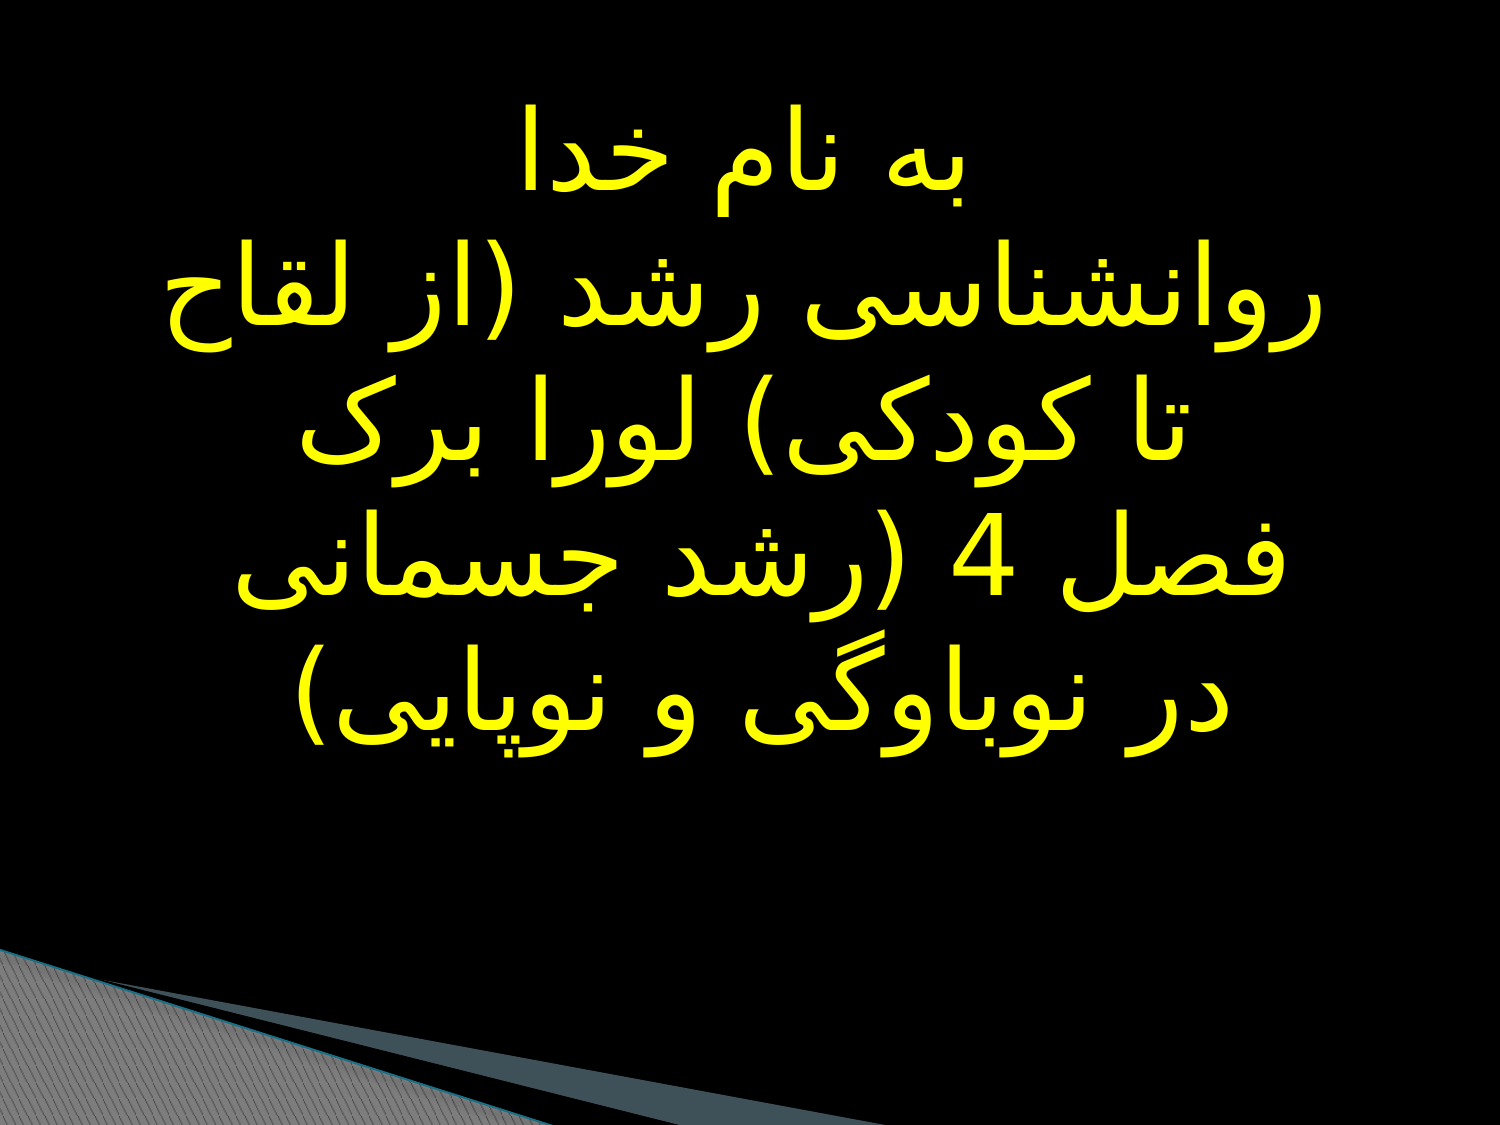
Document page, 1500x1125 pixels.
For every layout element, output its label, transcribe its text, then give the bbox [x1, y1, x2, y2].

text_box به نام خدا روانشناسی رشد (از لقاح تا کودکی) لورا برک فصل 4 (رشد جسمانی در نوباوگی و نوپایی) [117, 70, 1372, 895]
picture [0, 952, 543, 1125]
